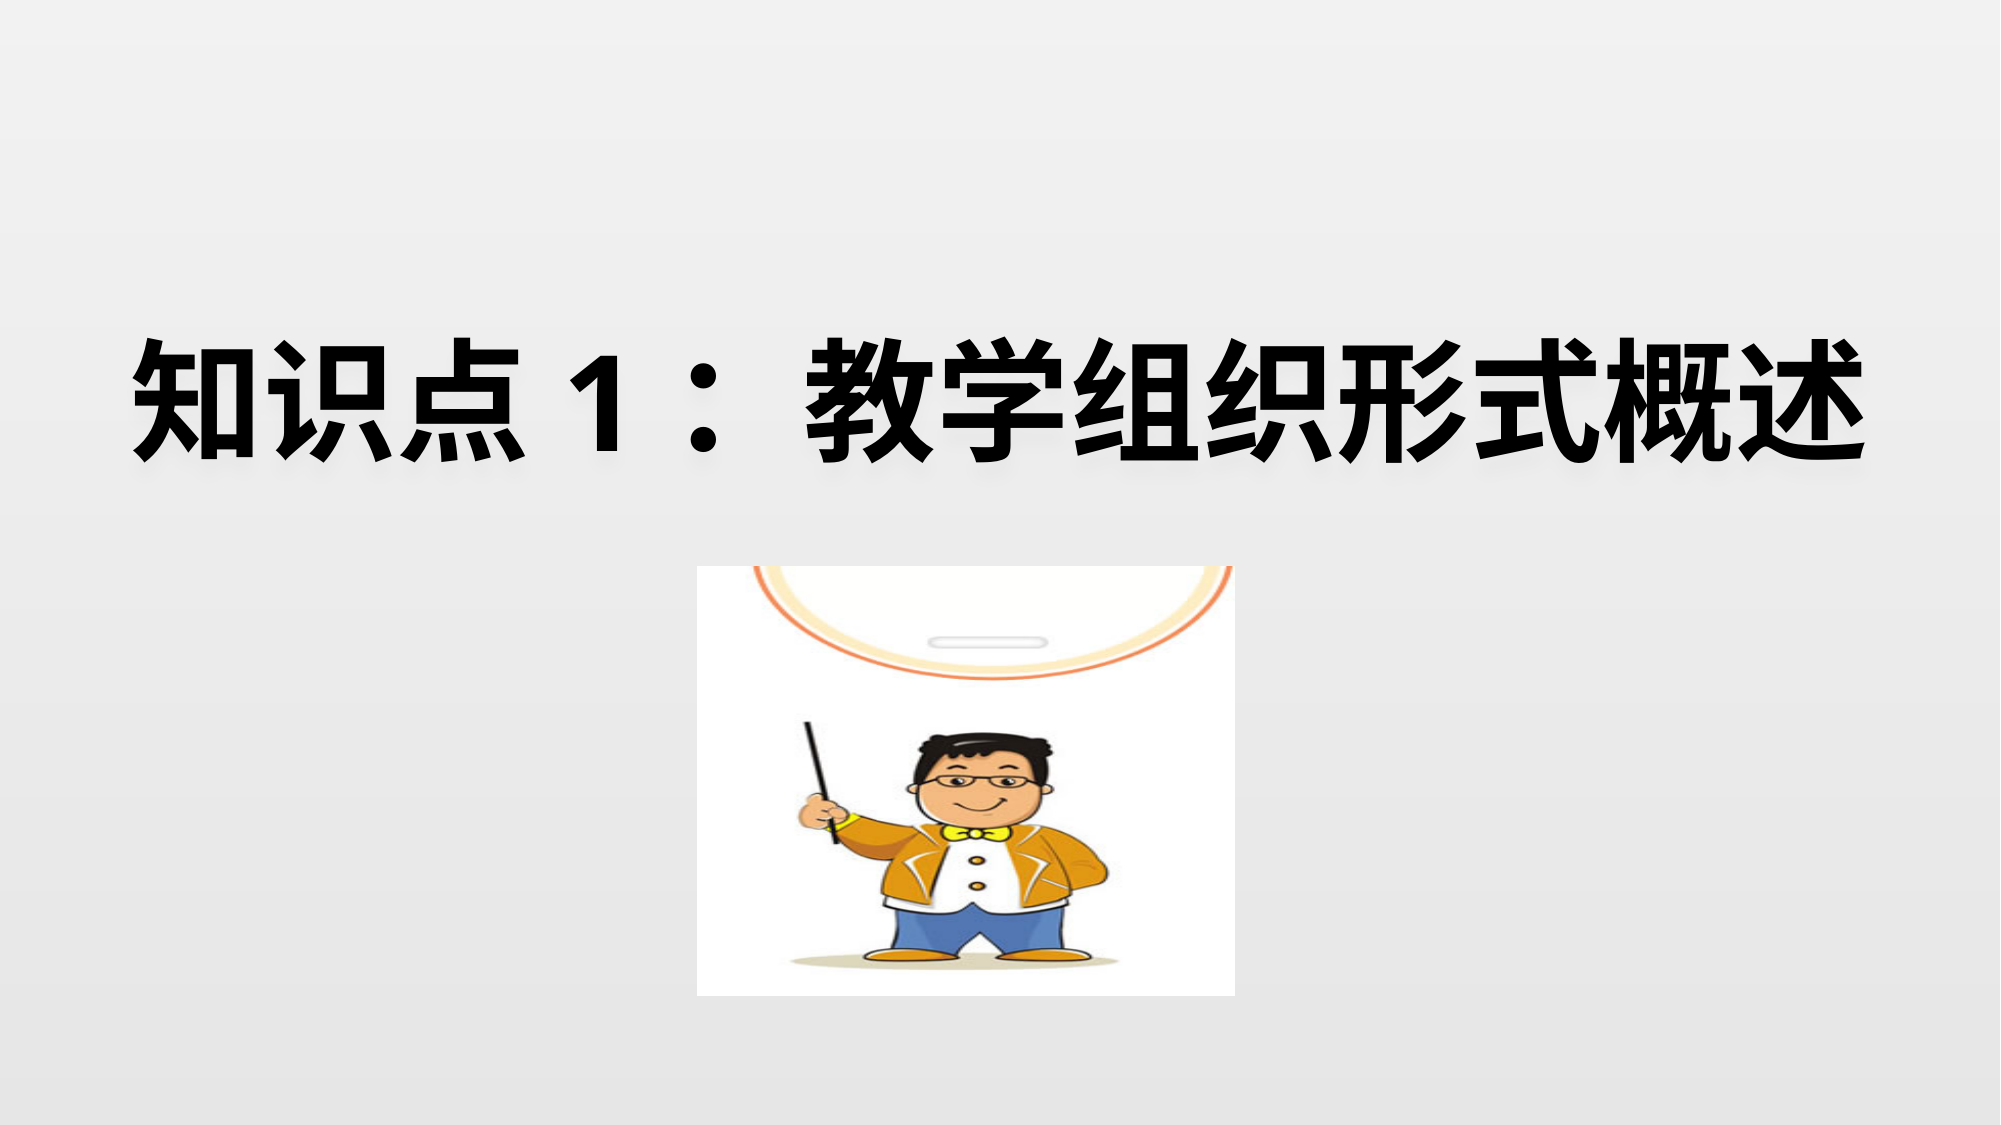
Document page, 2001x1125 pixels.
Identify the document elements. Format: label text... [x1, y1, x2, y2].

title 知识点1：教学组织形式概述 [54, 254, 1946, 563]
picture [697, 566, 1235, 996]
